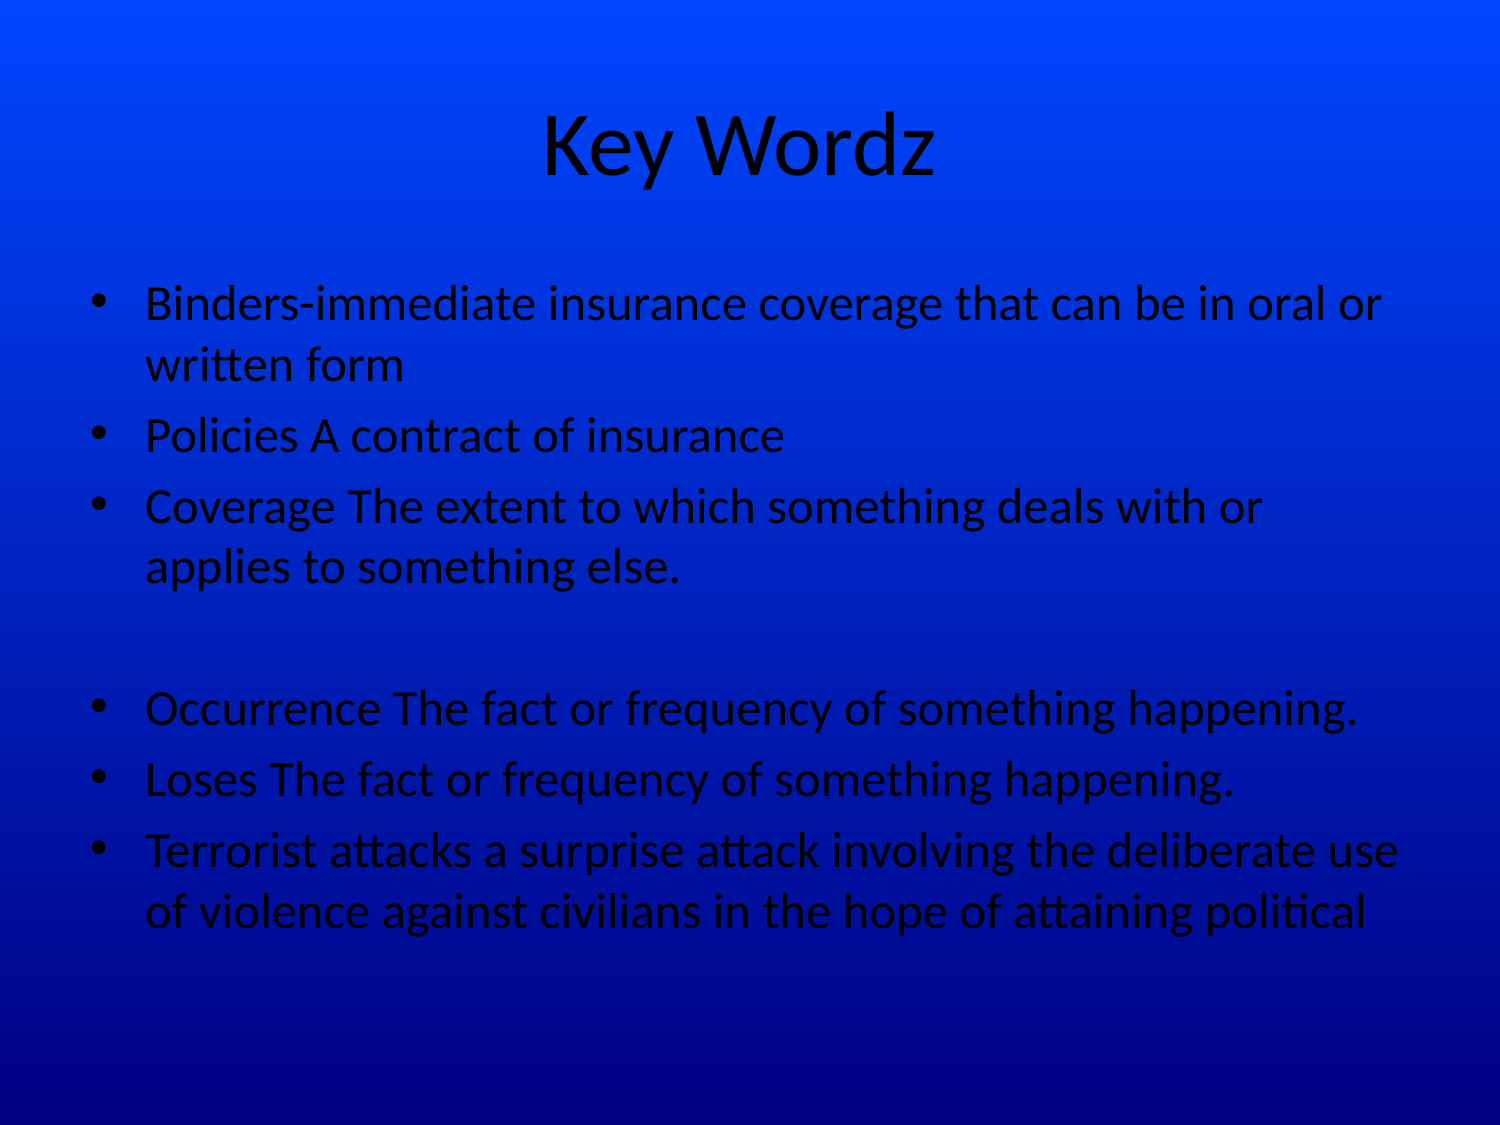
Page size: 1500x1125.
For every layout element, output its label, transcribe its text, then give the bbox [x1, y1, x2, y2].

list Binders-immediate insurance coverage that can be in oral or written form Policies A contract of insurance Coverage The extent to which something deals with or applies to something else. Occurrence The fact or frequency of something happening. Loses The fact or frequency of something happening. Terrorist attacks a surprise attack involving the deliberate use of violence against civilians in the hope of attaining political [75, 262, 1425, 1005]
title Key Wordz [75, 45, 1425, 233]
